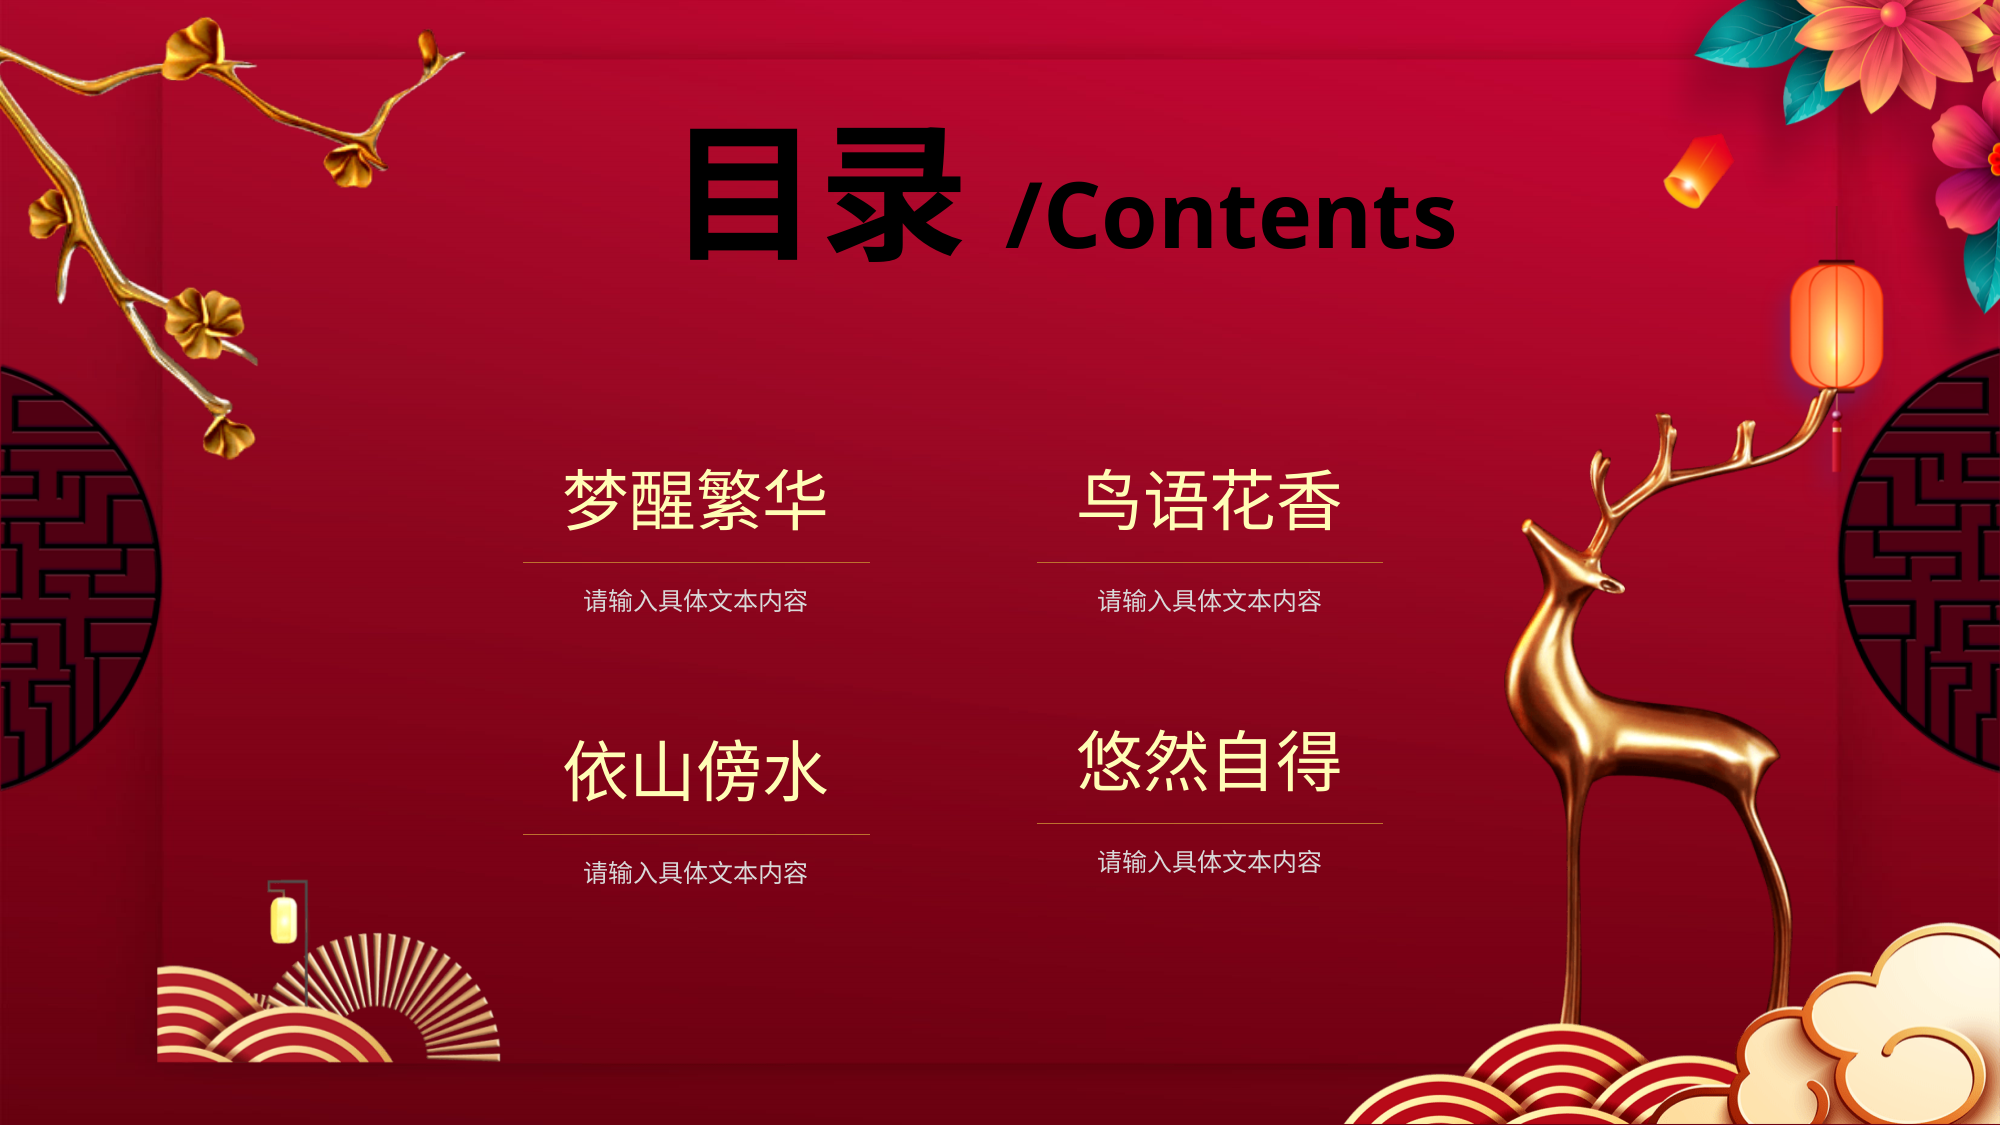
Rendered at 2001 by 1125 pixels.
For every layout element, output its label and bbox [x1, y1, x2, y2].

text_box [1036, 712, 1384, 900]
picture [0, 0, 2000, 1125]
text_box [522, 722, 870, 910]
text_box [522, 450, 870, 639]
text_box [1036, 450, 1384, 639]
